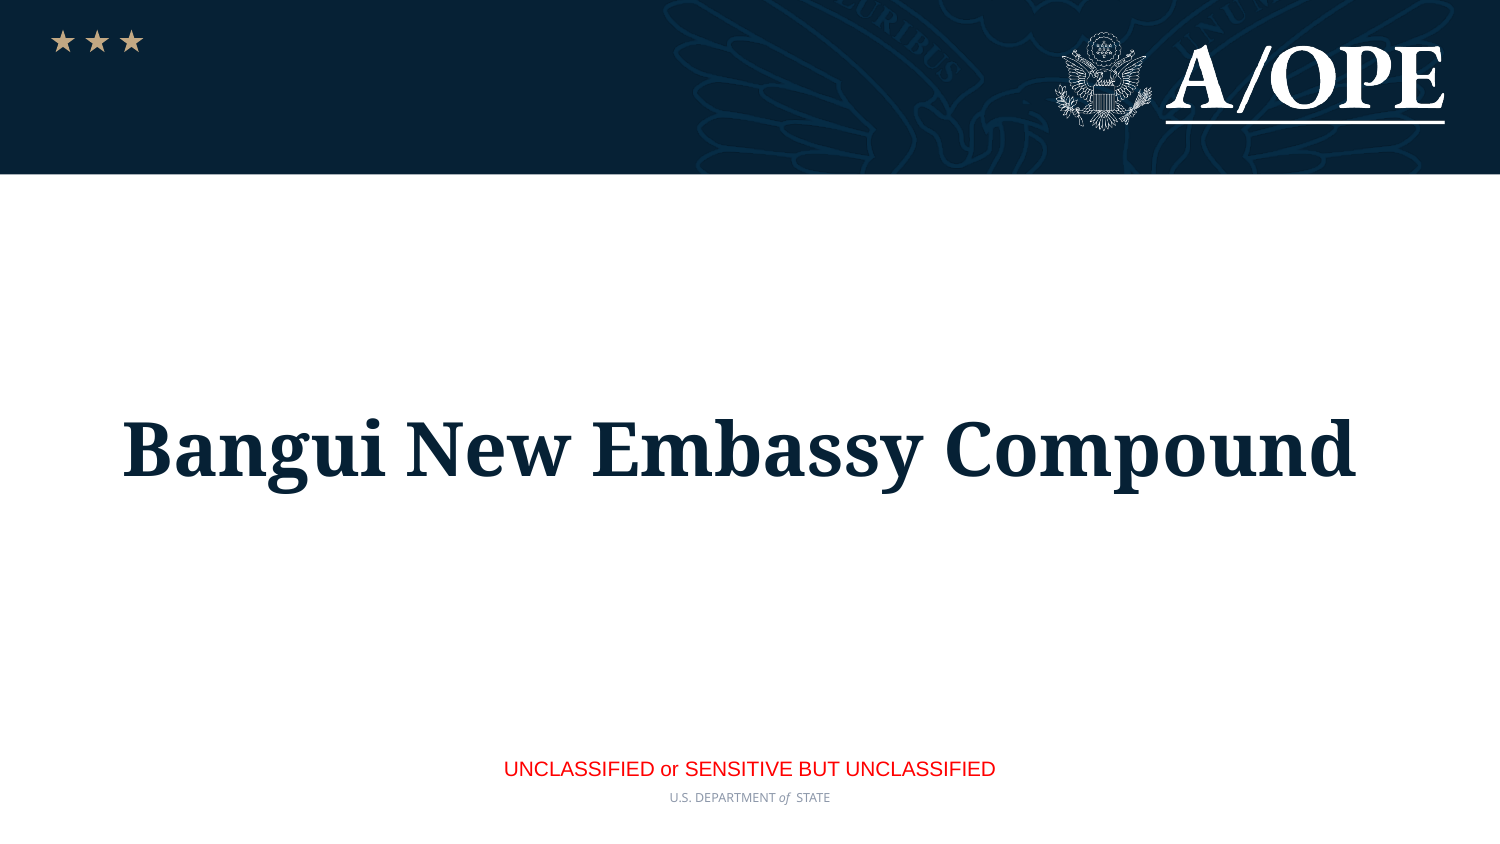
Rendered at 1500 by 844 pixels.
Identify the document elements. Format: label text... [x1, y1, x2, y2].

text_box UNCLASSIFIED or SENSITIVE BUT UNCLASSIFIED [489, 747, 1011, 788]
title Bangui New Embassy Compound [51, 377, 1449, 516]
picture [587, 0, 1500, 174]
